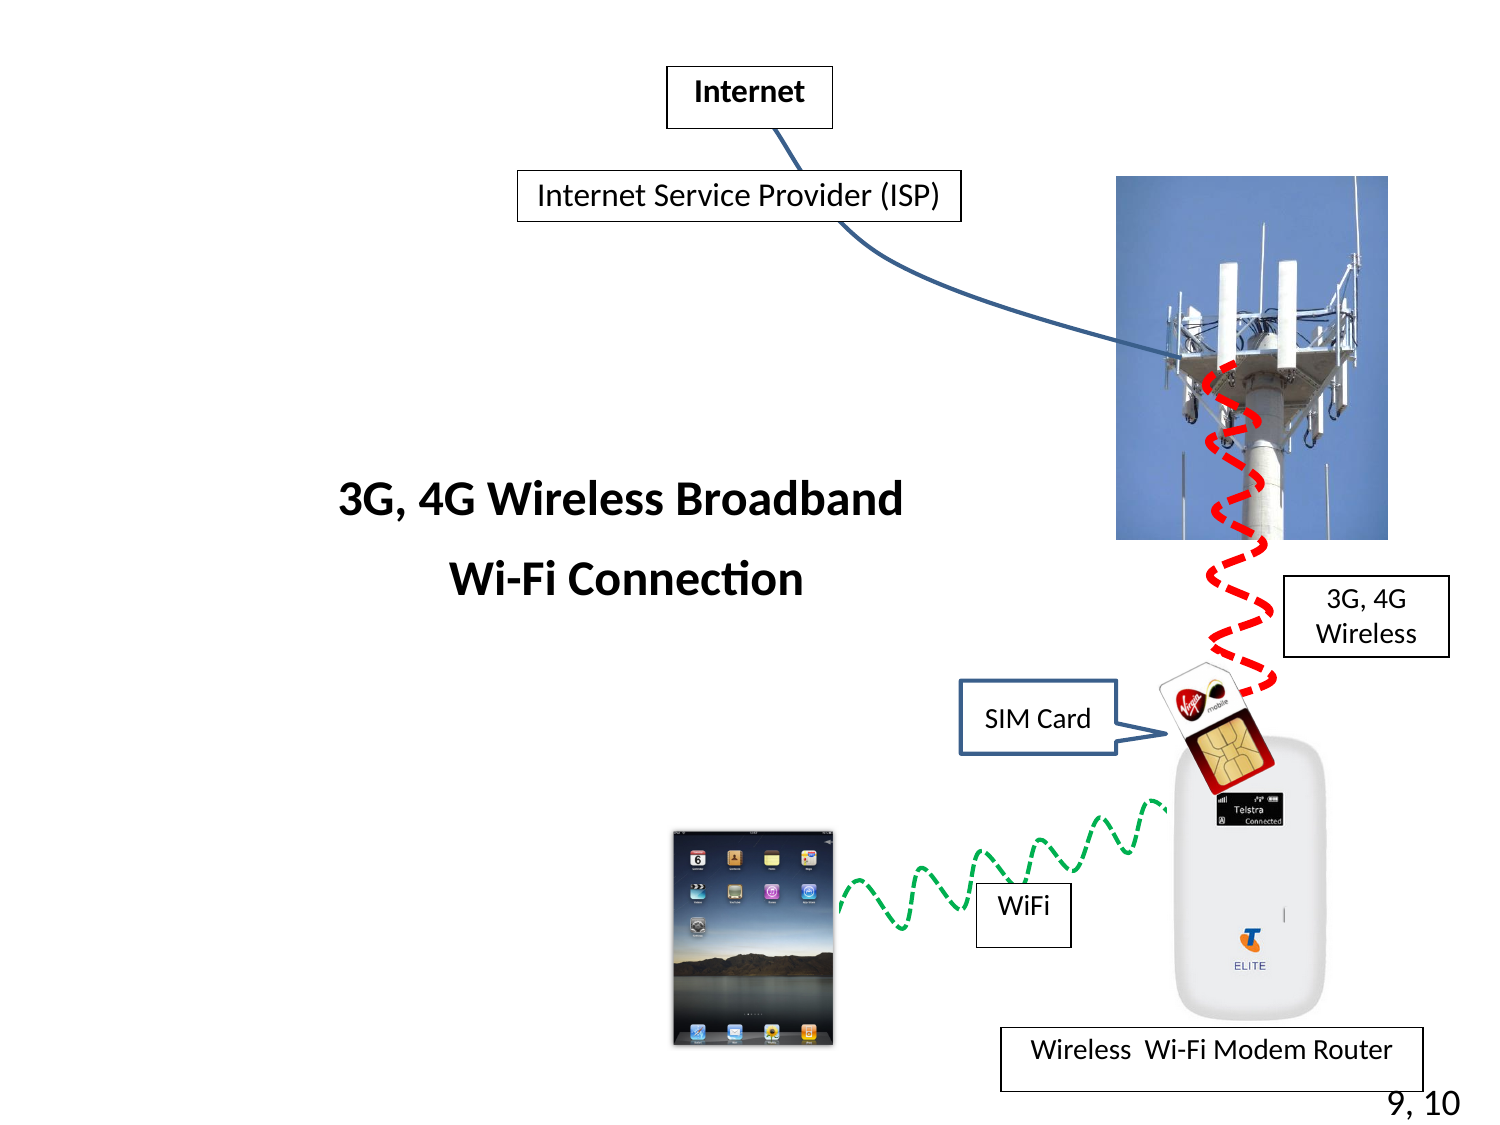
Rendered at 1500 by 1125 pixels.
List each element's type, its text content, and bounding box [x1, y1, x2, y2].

text_box 3G, 4G Wireless [1283, 576, 1450, 658]
text_box Internet Service Provider (ISP) [517, 170, 961, 222]
picture [1157, 654, 1336, 1028]
text_box 3G, 4G Wireless Broadband Wi-Fi Connection [312, 462, 941, 617]
text_box [1255, 664, 1276, 691]
text_box Wireless Wi-Fi Modem Router [1001, 1027, 1424, 1092]
text_box [837, 222, 1110, 342]
text_box [843, 798, 1162, 931]
text_box 9, 10 [1371, 1070, 1476, 1125]
picture [666, 825, 839, 1051]
text_box [1207, 548, 1272, 662]
picture [1115, 176, 1389, 540]
text_box SIM Card [958, 678, 1163, 756]
text_box WiFi [976, 883, 1072, 948]
text_box [772, 129, 868, 170]
text_box Internet [667, 66, 833, 129]
